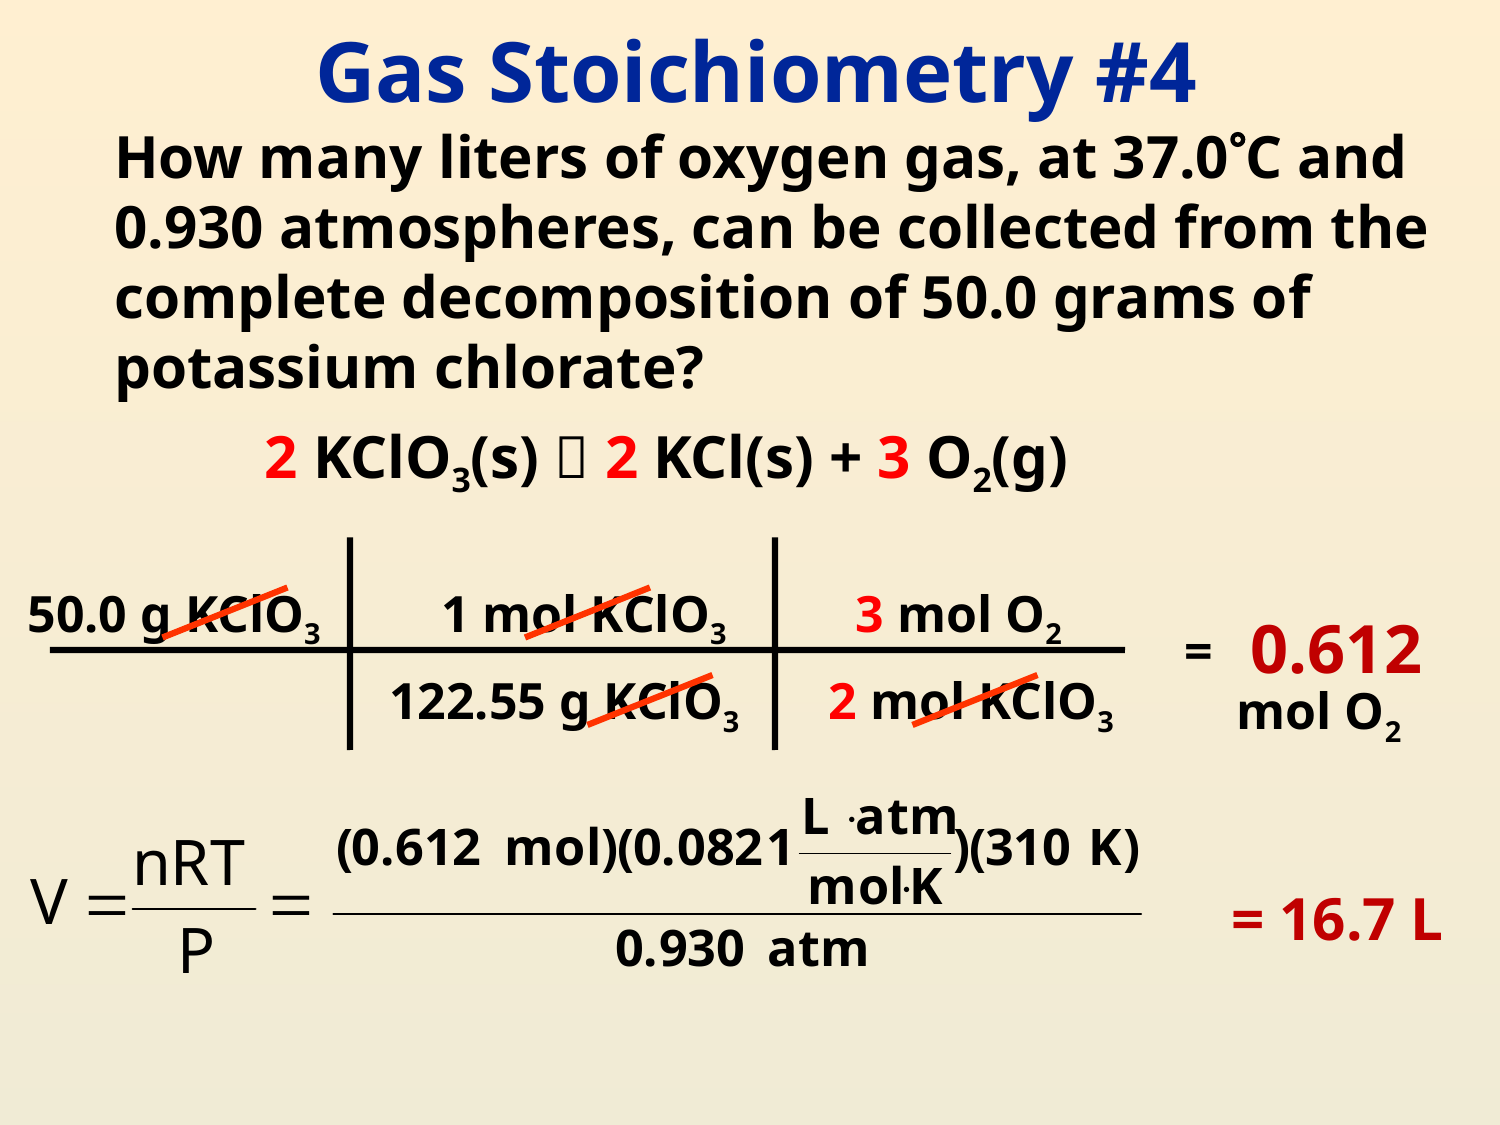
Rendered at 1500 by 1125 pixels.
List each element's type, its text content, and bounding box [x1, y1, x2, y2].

text_box 2 mol KClO3 [814, 662, 1129, 746]
title Gas Stoichiometry #4 [124, 0, 1388, 112]
text_box 3 mol O2 [841, 574, 1077, 658]
text_box 1 mol KClO3 [426, 574, 742, 658]
text_box 2 KClO3(s)  2 KCl(s) + 3 O2(g) [249, 412, 1213, 507]
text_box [24, 824, 314, 988]
text_box = 16.7 L [1216, 874, 1460, 960]
text_box 122.55 g KClO3 [374, 662, 755, 746]
text_box 50.0 g KClO3 [12, 574, 336, 658]
text_box How many liters of oxygen gas, at 37.0C and 0.930 atmospheres, can be collected from the complete decomposition of 50.0 grams of potassium chlorate? [99, 112, 1453, 408]
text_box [324, 787, 1151, 990]
text_box = mol O2 [1169, 612, 1417, 756]
text_box 0.612 [1235, 599, 1438, 695]
